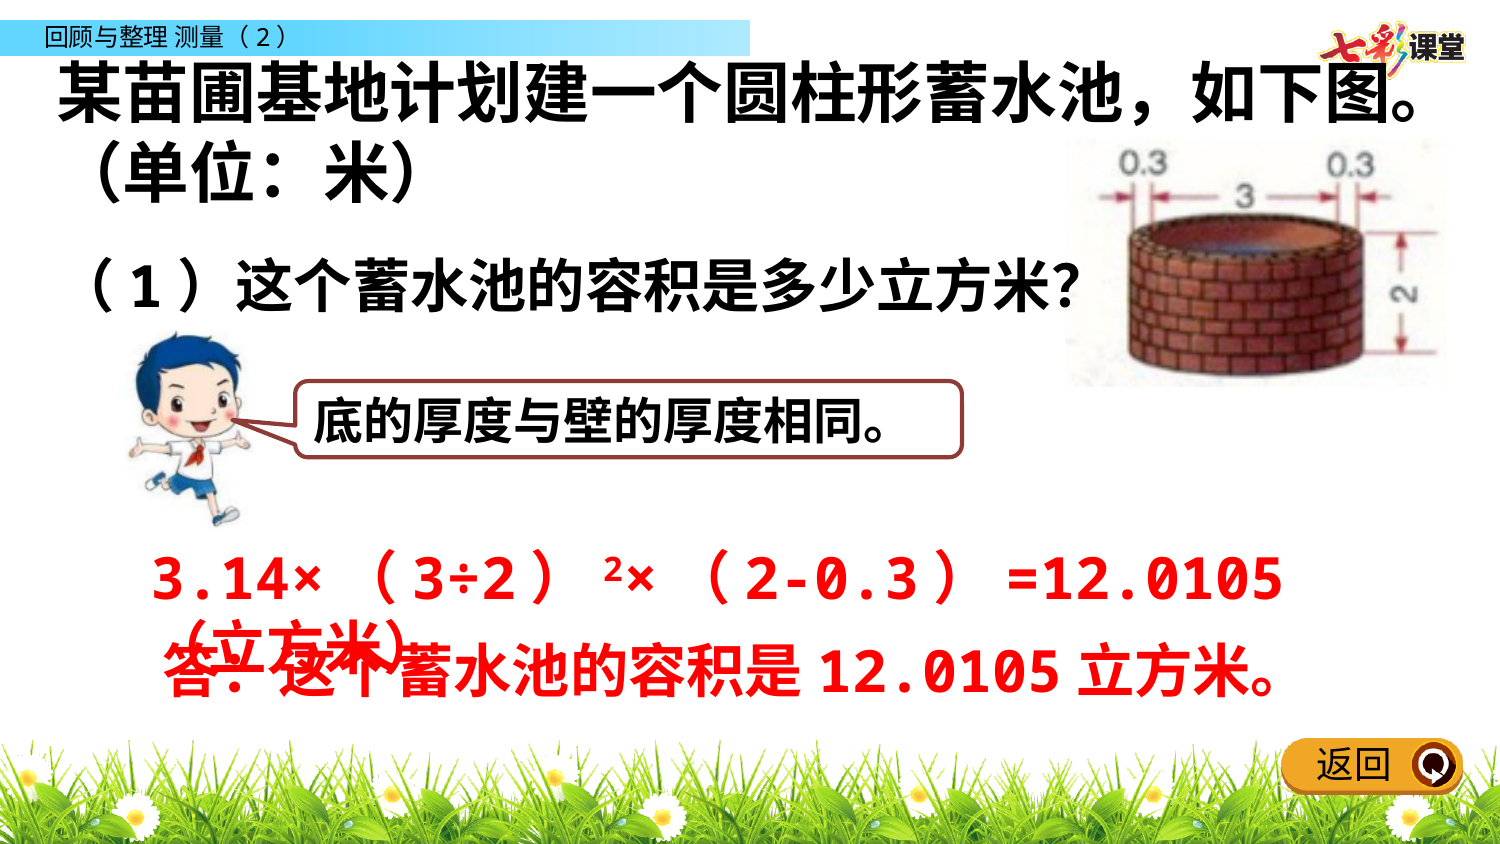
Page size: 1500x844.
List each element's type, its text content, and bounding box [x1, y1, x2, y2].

text_box 答：这个蓄水池的容积是12.0105立方米。 [147, 626, 1424, 706]
text_box 底的厚度与壁的厚度相同。 [258, 378, 965, 460]
text_box 某苗圃基地计划建一个圆柱形蓄水池，如下图。（单位：米） [41, 43, 1452, 121]
picture [1065, 138, 1448, 387]
picture [1316, 20, 1468, 80]
picture [123, 329, 254, 529]
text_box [1281, 733, 1464, 795]
text_box 3.14×（3÷2）2×（2-0.3）=12.0105（立方米） [135, 533, 1412, 613]
text_box （1）这个蓄水池的容积是多少立方米？ [41, 227, 1060, 304]
picture [0, 740, 1500, 844]
